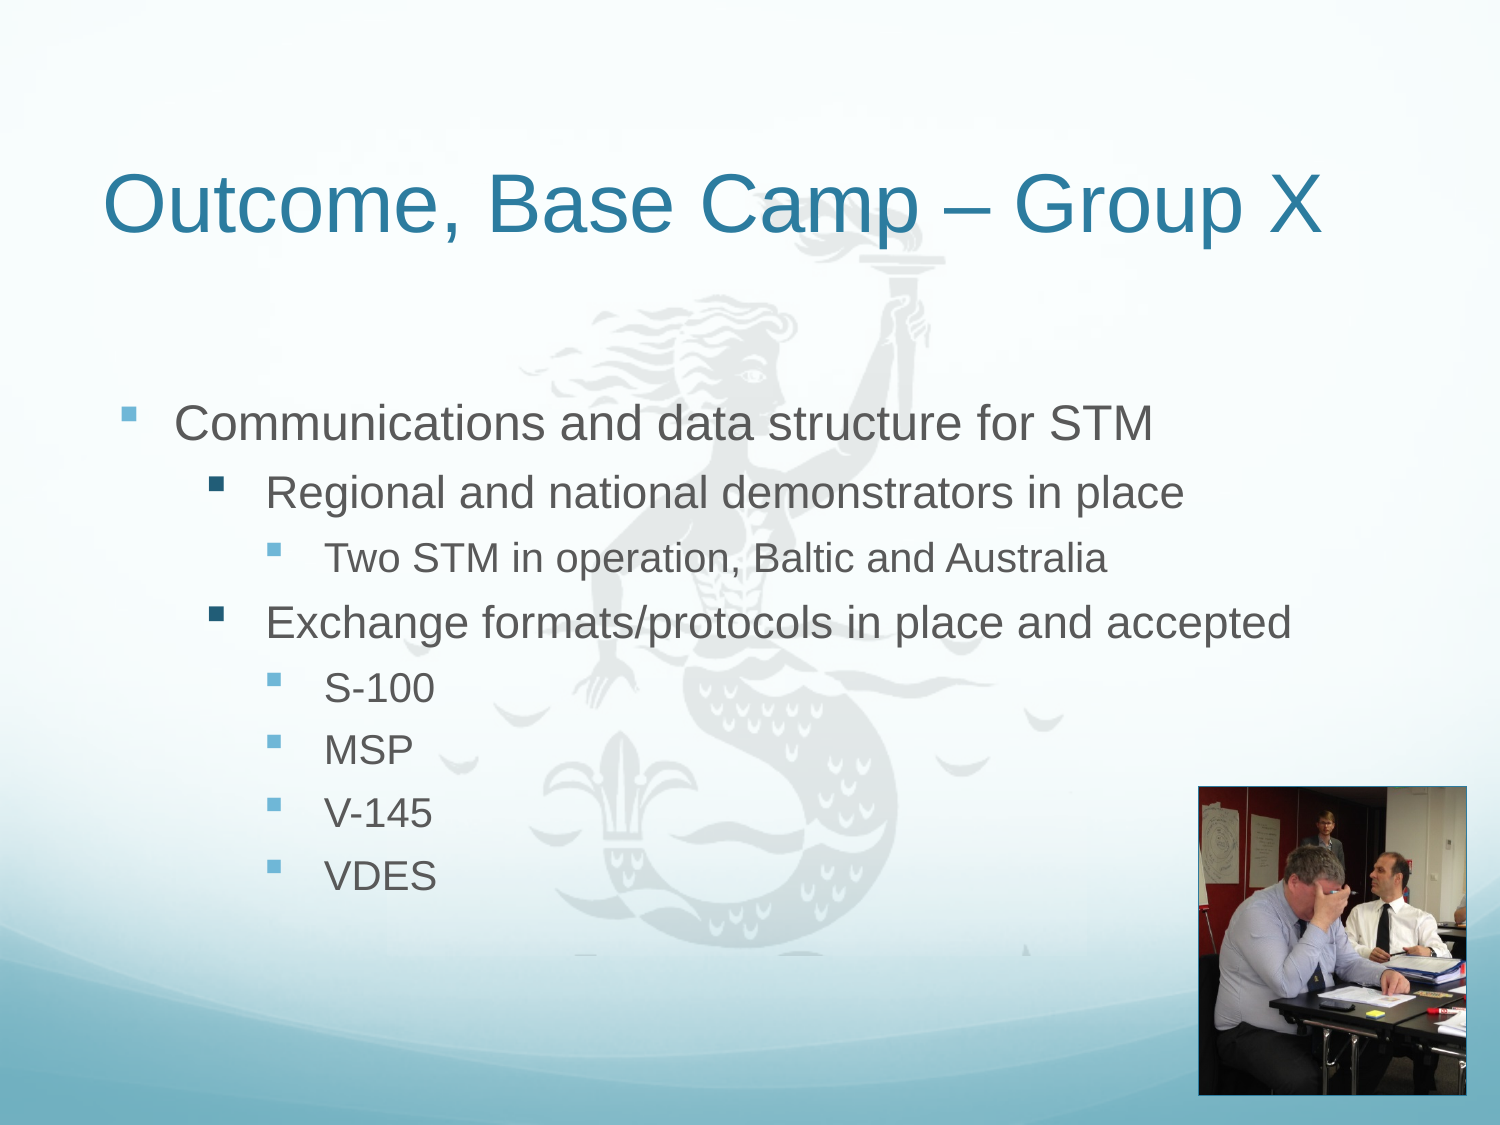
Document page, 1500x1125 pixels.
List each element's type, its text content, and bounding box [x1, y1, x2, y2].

list Communications and data structure for STM Regional and national demonstrators in place Two STM in operation, Baltic and Australia Exchange formats/protocols in place and accepted S-100 MSP V-145 VDES [102, 383, 1422, 1096]
picture [1198, 786, 1467, 1096]
title Outcome, Base Camp – Group X [87, 105, 1422, 258]
